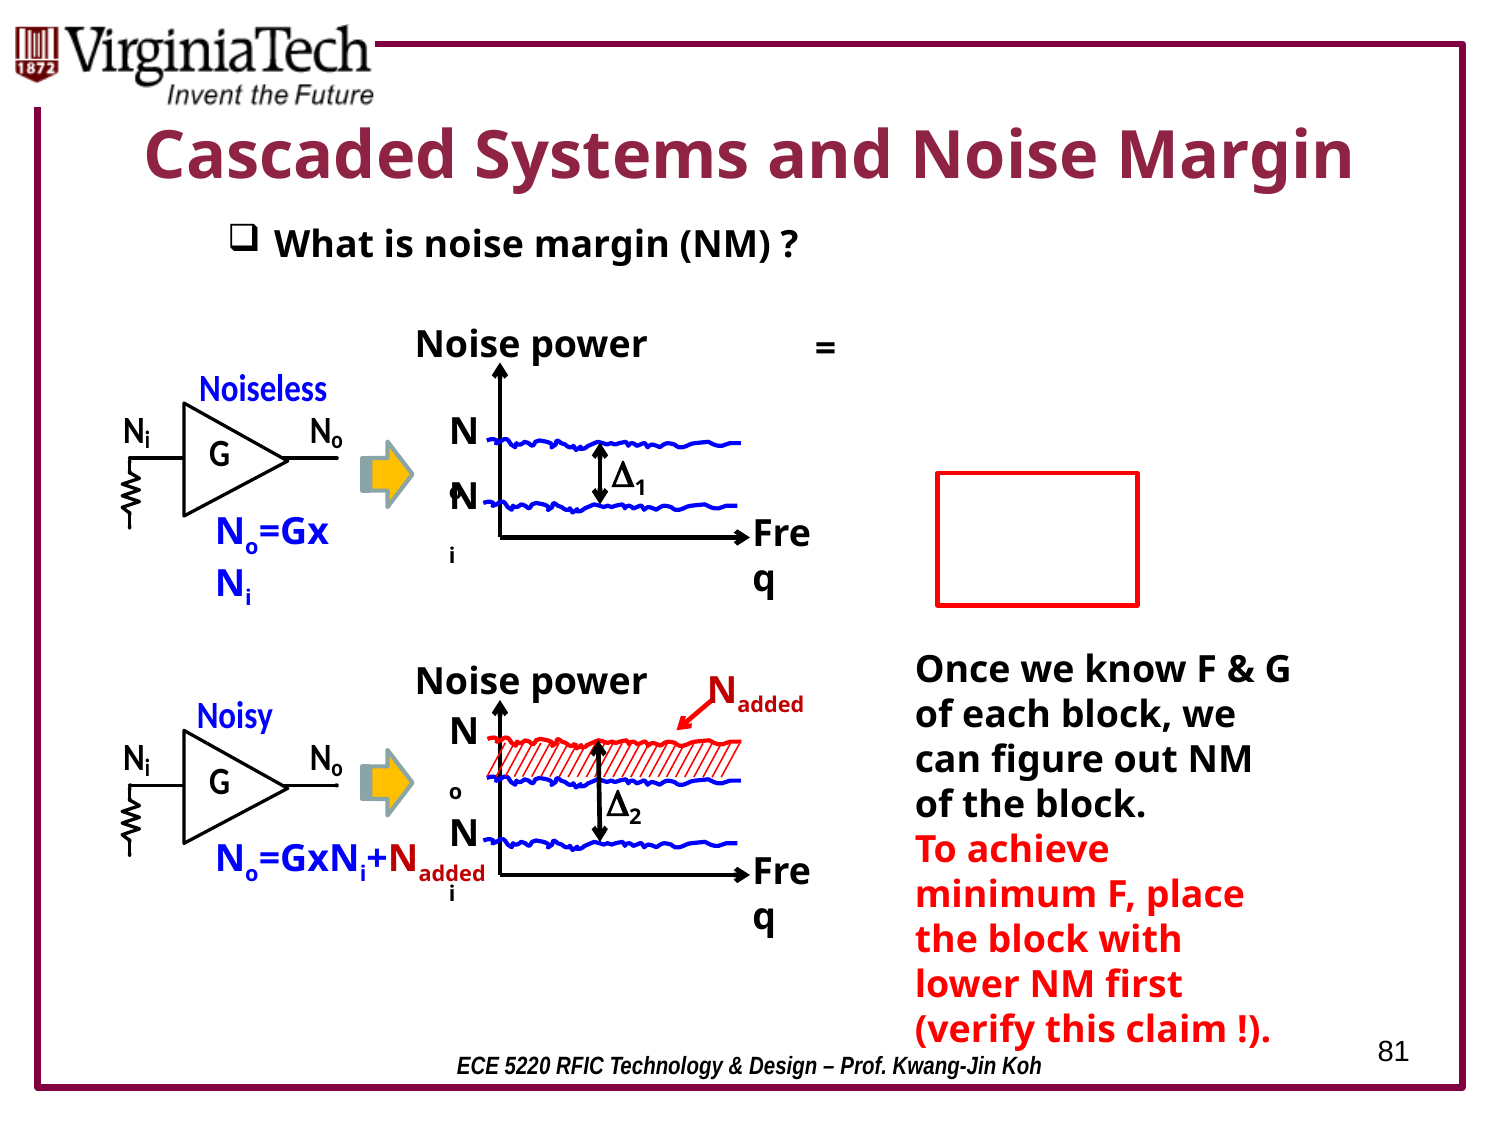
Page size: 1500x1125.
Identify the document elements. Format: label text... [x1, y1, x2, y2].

title Cascaded Systems and Noise Margin [75, 104, 1425, 213]
picture [15, 24, 375, 107]
text_box Once we know F & G of each block, we can figure out NM of the block. To achieve minimum F, place the block with lower NM first (verify this claim !). [899, 637, 1311, 1058]
text_box What is noise margin (NM) ? [212, 212, 1375, 273]
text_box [99, 649, 838, 901]
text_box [799, 316, 1397, 606]
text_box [99, 312, 838, 563]
slide_number 81 [1074, 1024, 1425, 1103]
